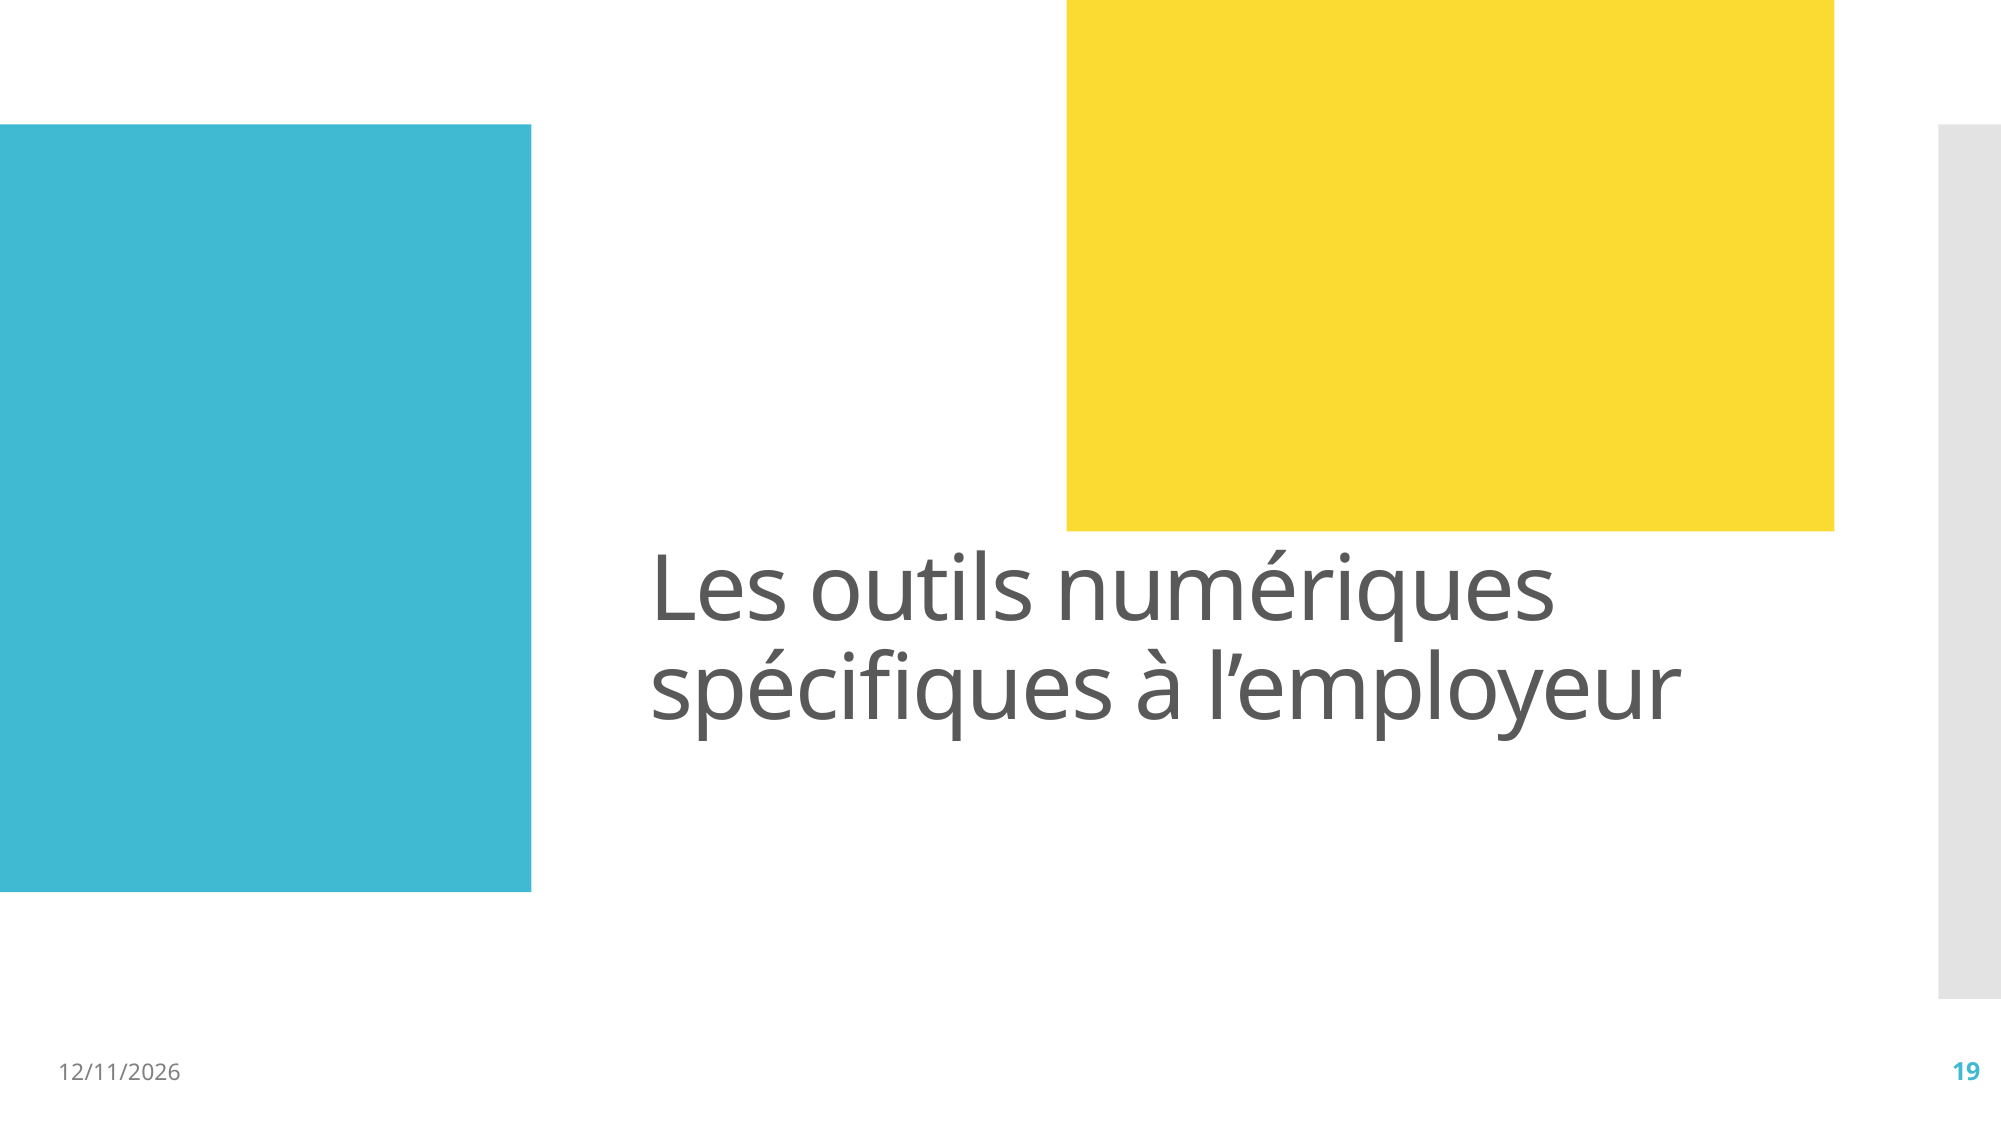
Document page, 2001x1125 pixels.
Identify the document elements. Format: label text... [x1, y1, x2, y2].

slide_number 19 [1744, 1042, 1996, 1103]
title Les outils numériques spécifiques à l’employeur [634, 213, 1835, 747]
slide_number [43, 1042, 493, 1103]
